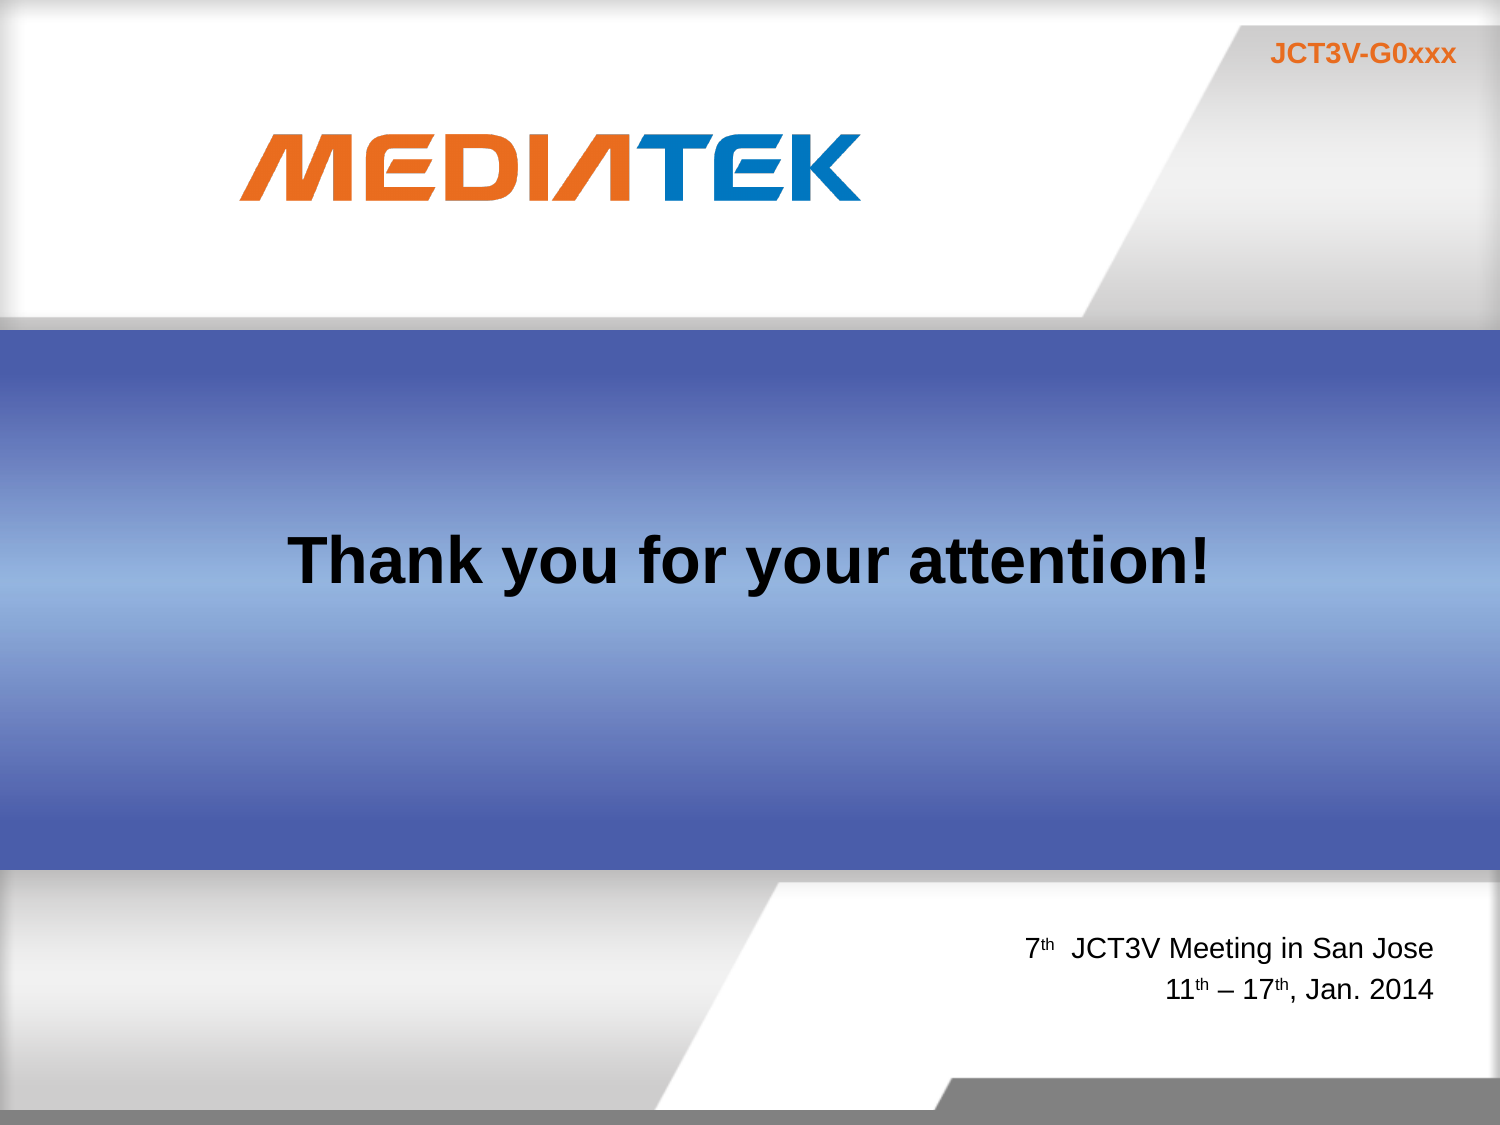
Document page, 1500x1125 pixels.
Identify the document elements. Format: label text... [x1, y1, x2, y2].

picture [0, 0, 1500, 1125]
title Thank you for your attention! [50, 438, 1450, 676]
